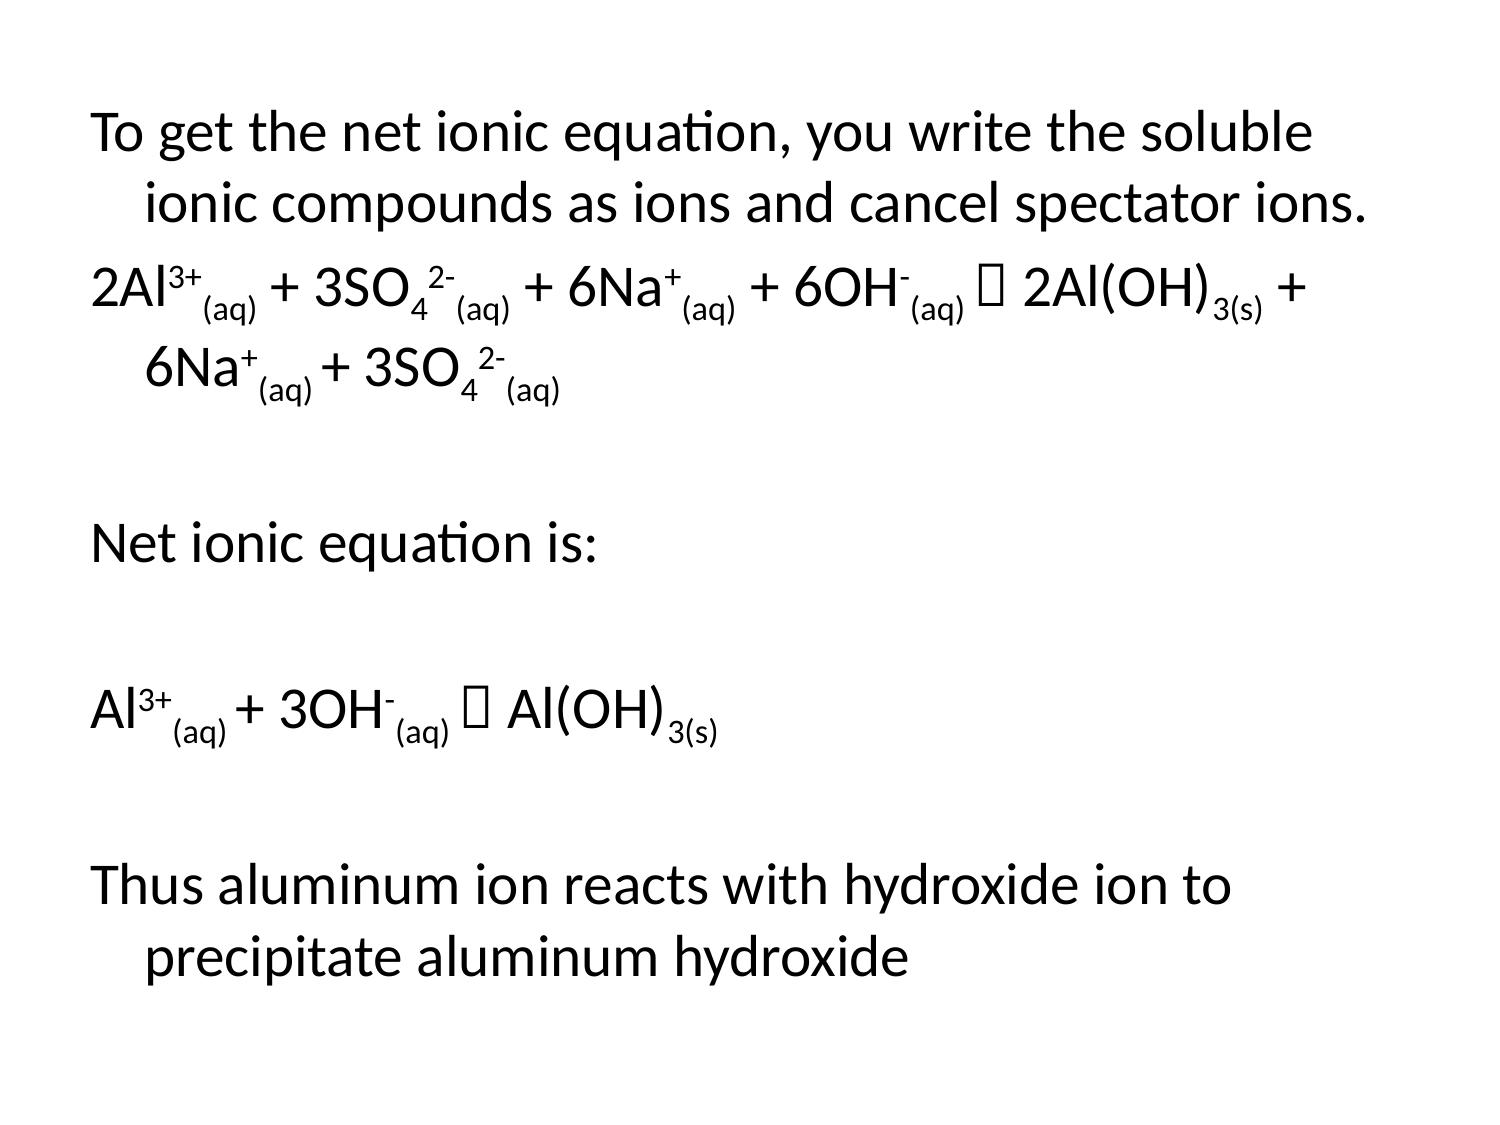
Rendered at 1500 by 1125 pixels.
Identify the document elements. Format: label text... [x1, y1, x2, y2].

list To get the net ionic equation, you write the soluble ionic compounds as ions and cancel spectator ions. 2Al3+(aq) + 3SO42-(aq) + 6Na+(aq) + 6OH-(aq)  2Al(OH)3(s) + 6Na+(aq) + 3SO42-(aq) Net ionic equation is: Al3+(aq) + 3OH-(aq)  Al(OH)3(s) Thus aluminum ion reacts with hydroxide ion to precipitate aluminum hydroxide [75, 84, 1425, 1005]
